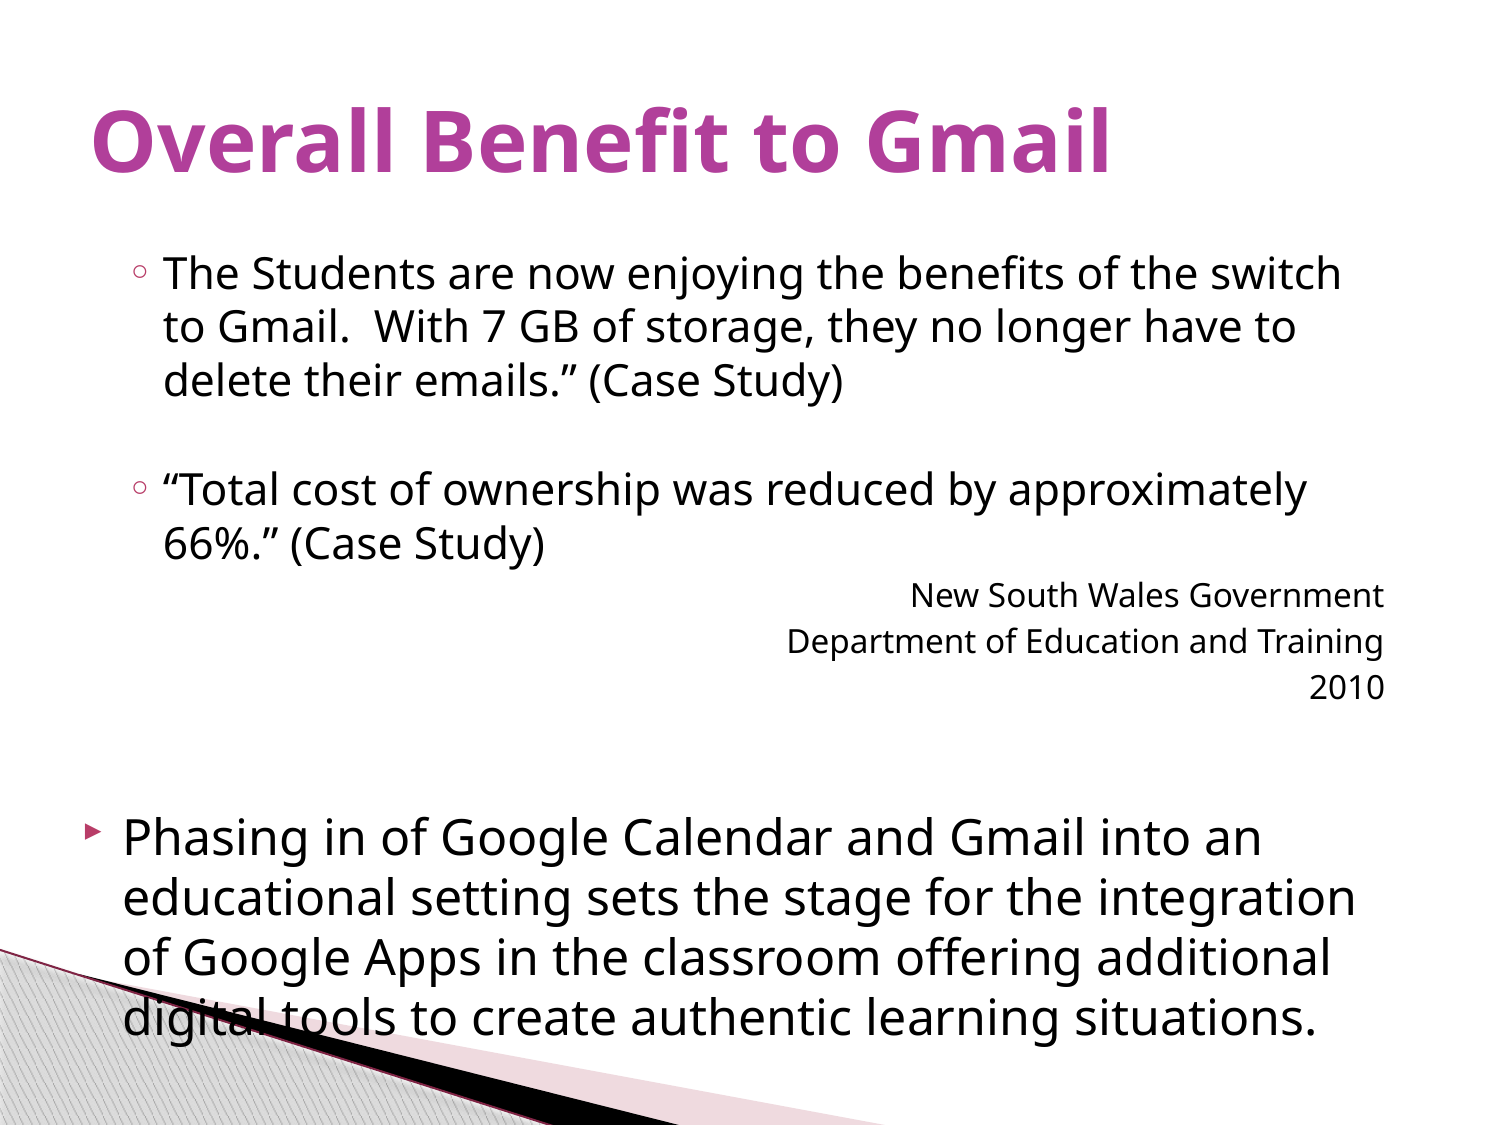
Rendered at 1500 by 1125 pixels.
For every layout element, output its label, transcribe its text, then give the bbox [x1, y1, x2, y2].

title Overall Benefit to Gmail [75, 45, 1425, 233]
list The Students are now enjoying the benefits of the switch to Gmail. With 7 GB of storage, they no longer have to delete their emails.” (Case Study) “Total cost of ownership was reduced by approximately 66%.” (Case Study) New South Wales Government Department of Education and Training 2010 Phasing in of Google Calendar and Gmail into an educational setting sets the stage for the integration of Google Apps in the classroom offering additional digital tools to create authentic learning situations. [50, 237, 1400, 1063]
